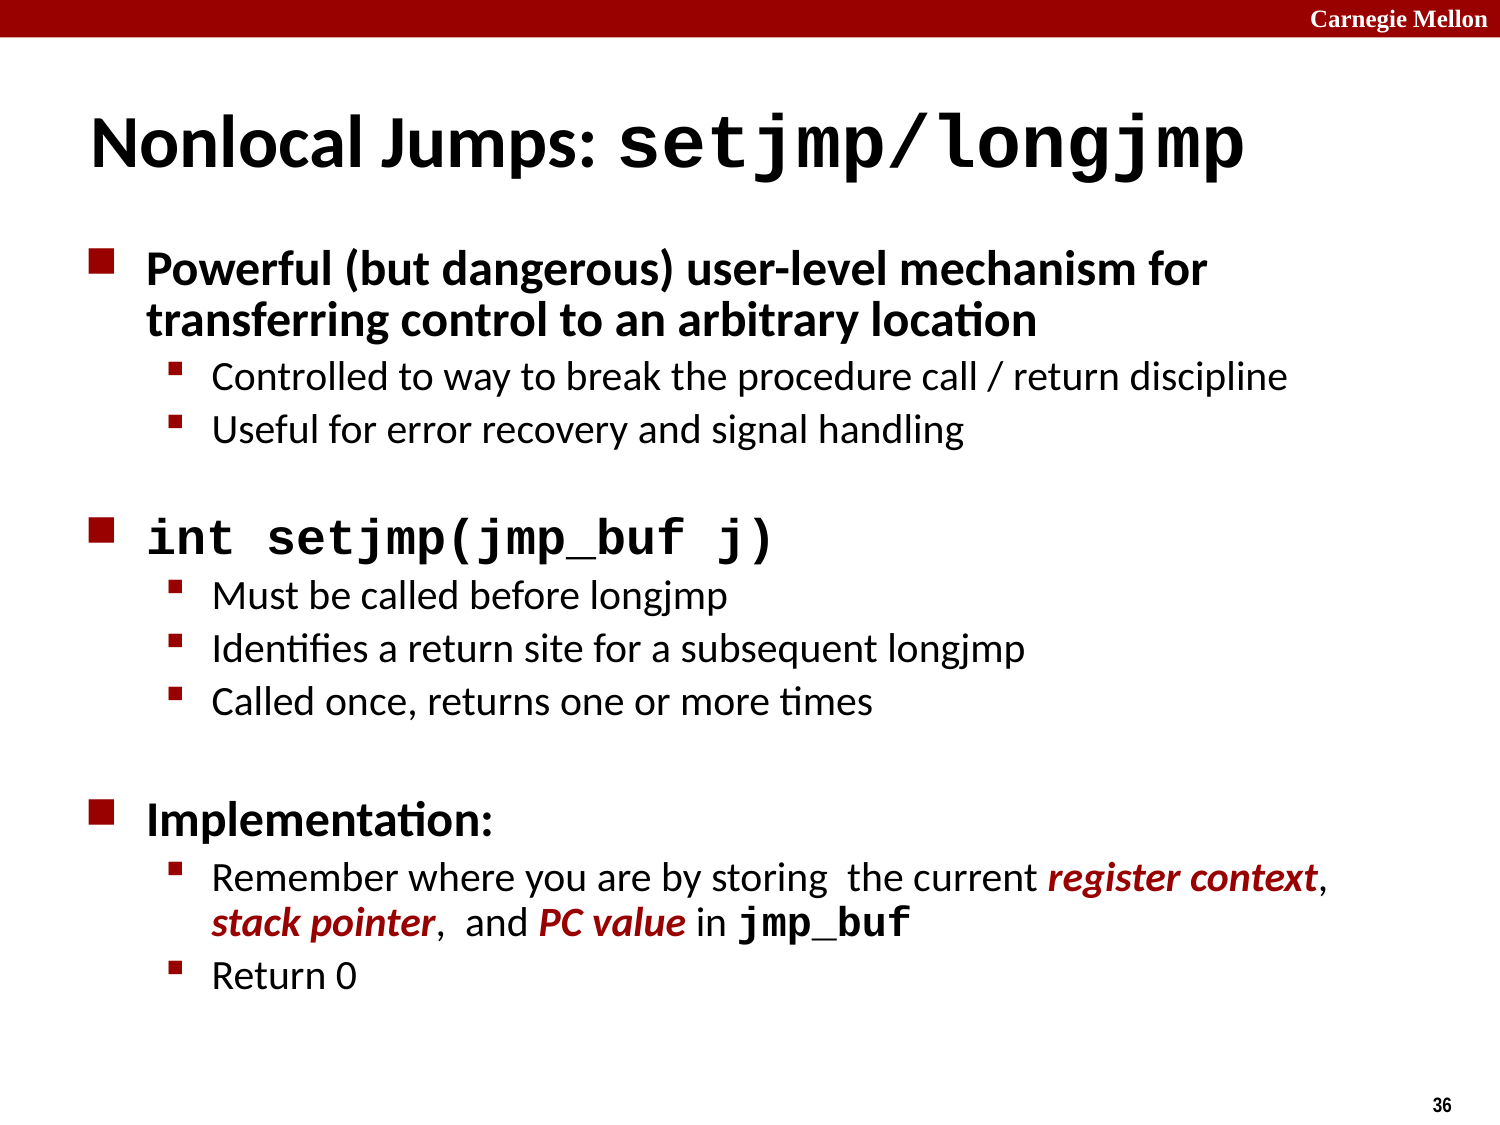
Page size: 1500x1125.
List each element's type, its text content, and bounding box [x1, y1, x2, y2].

title Nonlocal Jumps: setjmp/longjmp [74, 62, 1476, 213]
list Powerful (but dangerous) user-level mechanism for transferring control to an arbitrary location Controlled to way to break the procedure call / return discipline Useful for error recovery and signal handling int setjmp(jmp_buf j) Must be called before longjmp Identifies a return site for a subsequent longjmp Called once, returns one or more times Implementation: Remember where you are by storing the current register context, stack pointer, and PC value in jmp_buf Return 0 [74, 236, 1438, 976]
